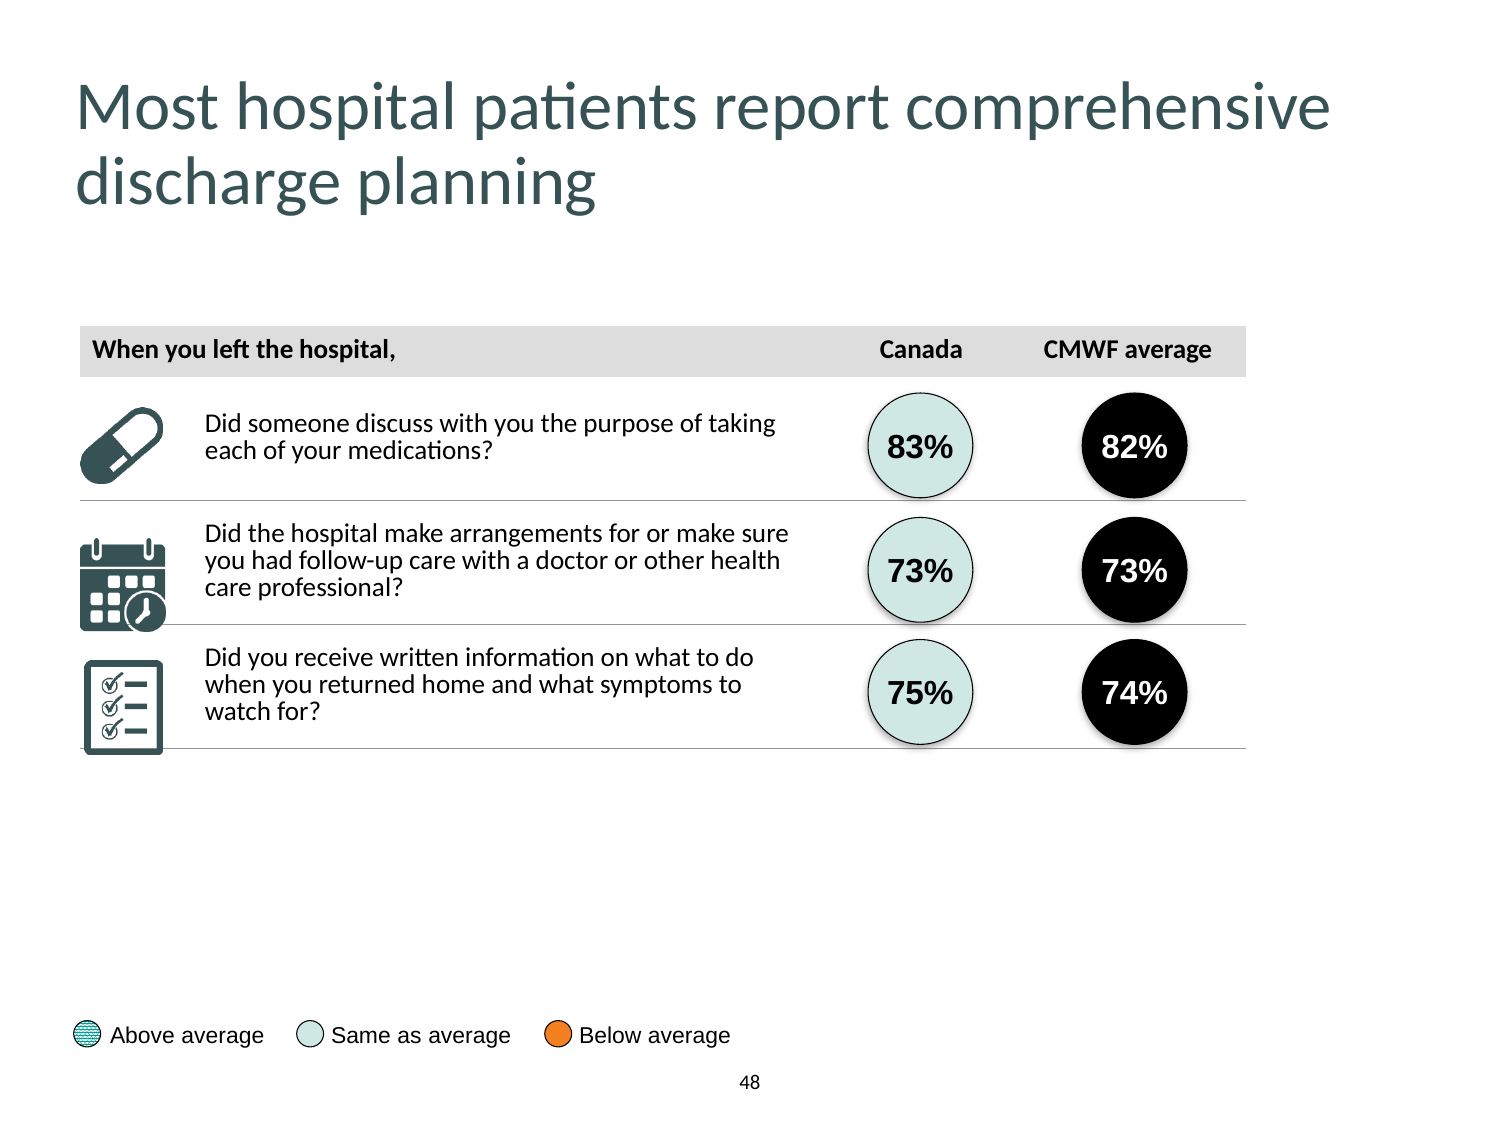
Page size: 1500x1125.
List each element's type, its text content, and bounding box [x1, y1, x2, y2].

table_cell Did you receive written information on what to do when you returned home and what symptoms to watch for? [80, 625, 833, 748]
title Most hospital patients report comprehensive discharge planning [60, 60, 1411, 152]
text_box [867, 517, 974, 623]
picture [80, 538, 167, 633]
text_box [867, 639, 974, 745]
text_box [1081, 392, 1188, 498]
table_cell [1010, 377, 1246, 500]
table_cell [833, 377, 1010, 500]
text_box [1081, 517, 1188, 623]
table_cell Did the hospital make arrangements for or make sure you had follow-up care with a doctor or other health care professional? [80, 501, 833, 624]
table_cell [833, 501, 1010, 624]
table_header CMWF average [1010, 326, 1246, 377]
table_header When you left the hospital, [80, 326, 833, 377]
table_cell Did someone discuss with you the purpose of taking each of your medications? [80, 377, 833, 500]
picture [80, 407, 163, 485]
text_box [73, 1012, 784, 1057]
table_header Canada [833, 326, 1010, 377]
table_cell [833, 625, 1010, 748]
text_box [1081, 639, 1188, 745]
table_cell [1010, 501, 1246, 624]
table_cell [1010, 625, 1246, 748]
picture [84, 659, 163, 755]
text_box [867, 392, 974, 498]
